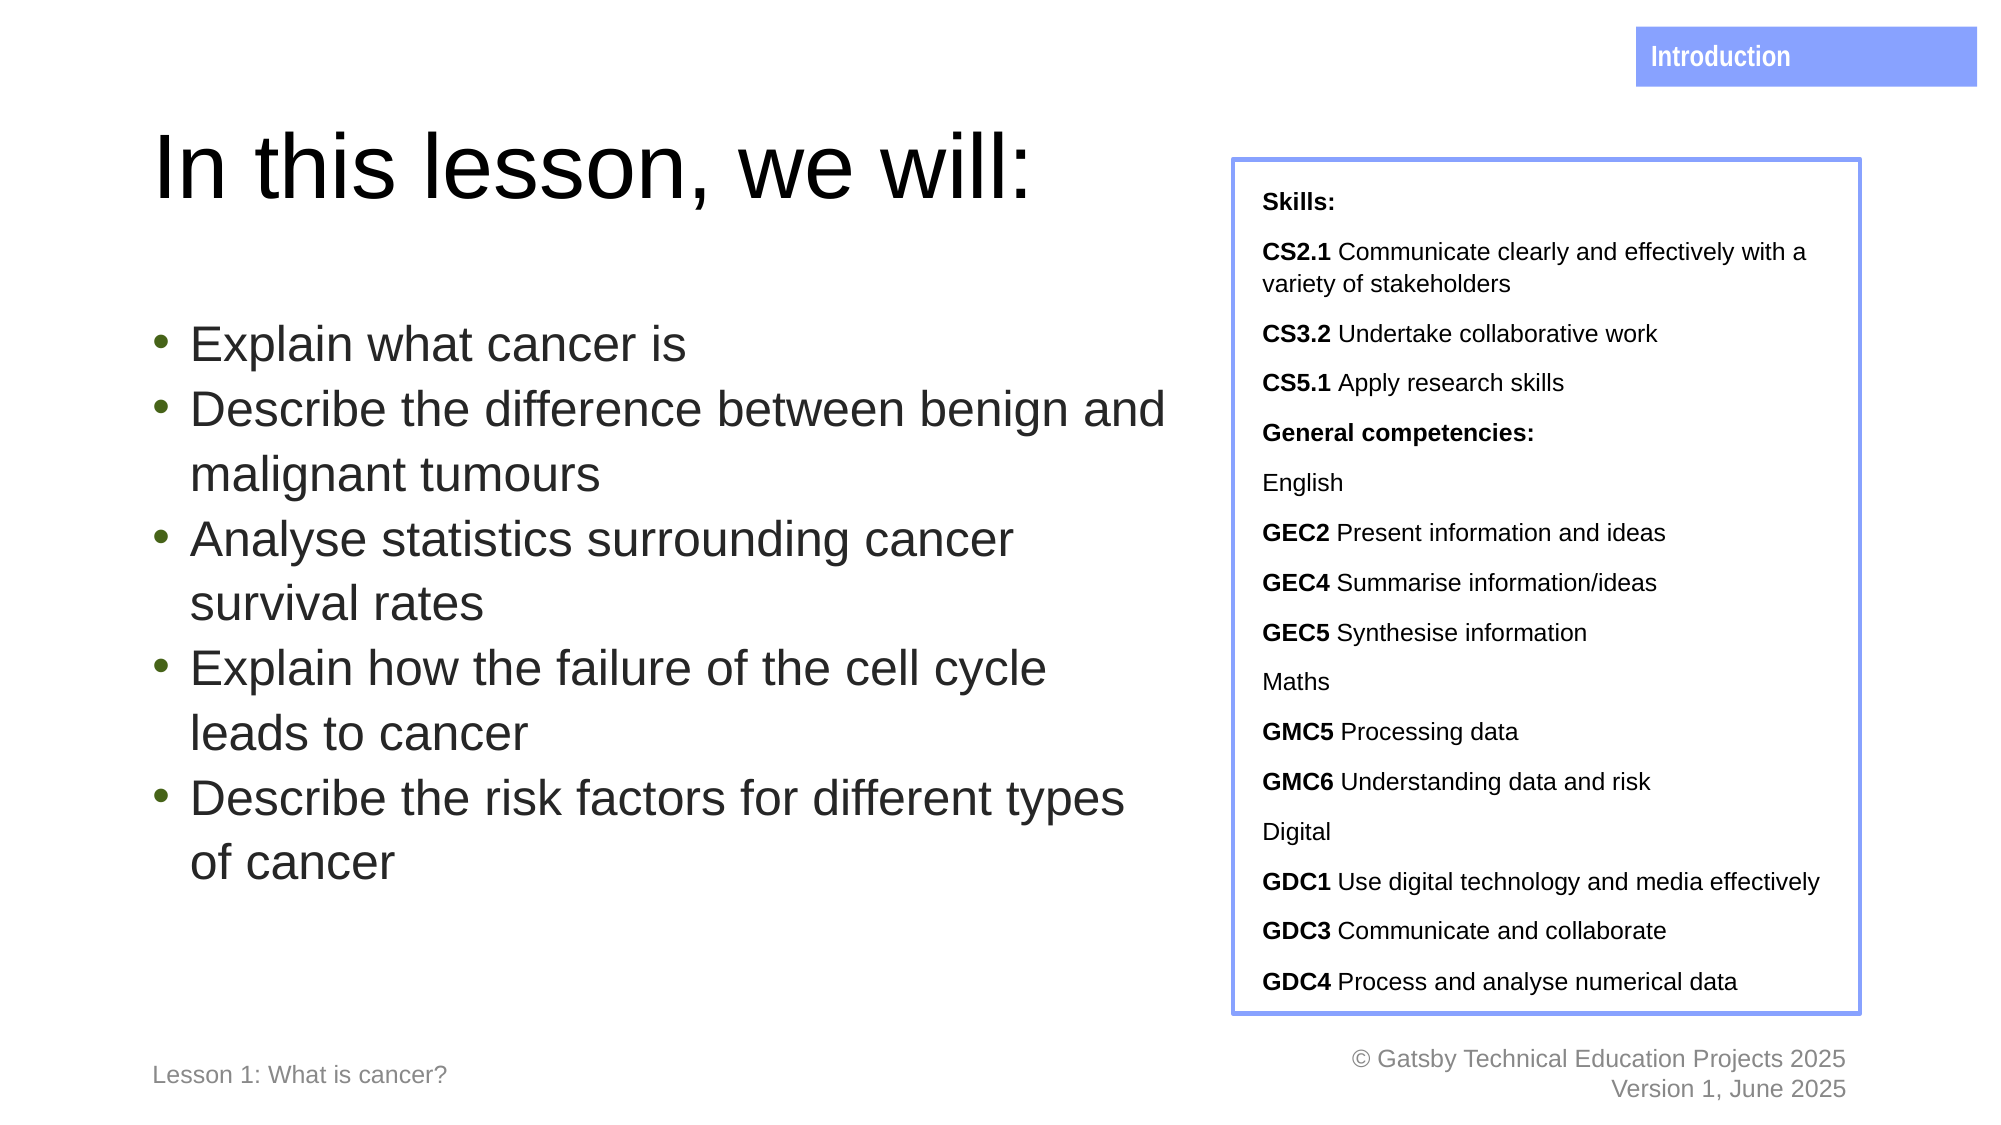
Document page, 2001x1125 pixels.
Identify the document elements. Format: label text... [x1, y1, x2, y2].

text_box Skills: CS2.1 Communicate clearly and effectively with a variety of stakeholders CS3.2 Undertake collaborative work CS5.1 Apply research skills General competencies: English GEC2 Present information and ideas GEC4 Summarise information/ideas GEC5 Synthesise information Maths GMC5 Processing data GMC6 Understanding data and risk Digital GDC1 Use digital technology and media effectively GDC3 Communicate and collaborate GDC4 Process and analyse numerical data [1232, 159, 1861, 1014]
list Introduction [1636, 26, 1978, 87]
title In this lesson, we will: [137, 59, 1863, 278]
list Lesson 1: What is cancer? [137, 1042, 829, 1103]
text_box Explain what cancer is Describe the difference between benign and malignant tumours Analyse statistics surrounding cancer survival rates Explain how the failure of the cell cycle leads to cancer Describe the risk factors for different types of cancer [137, 299, 1188, 1014]
